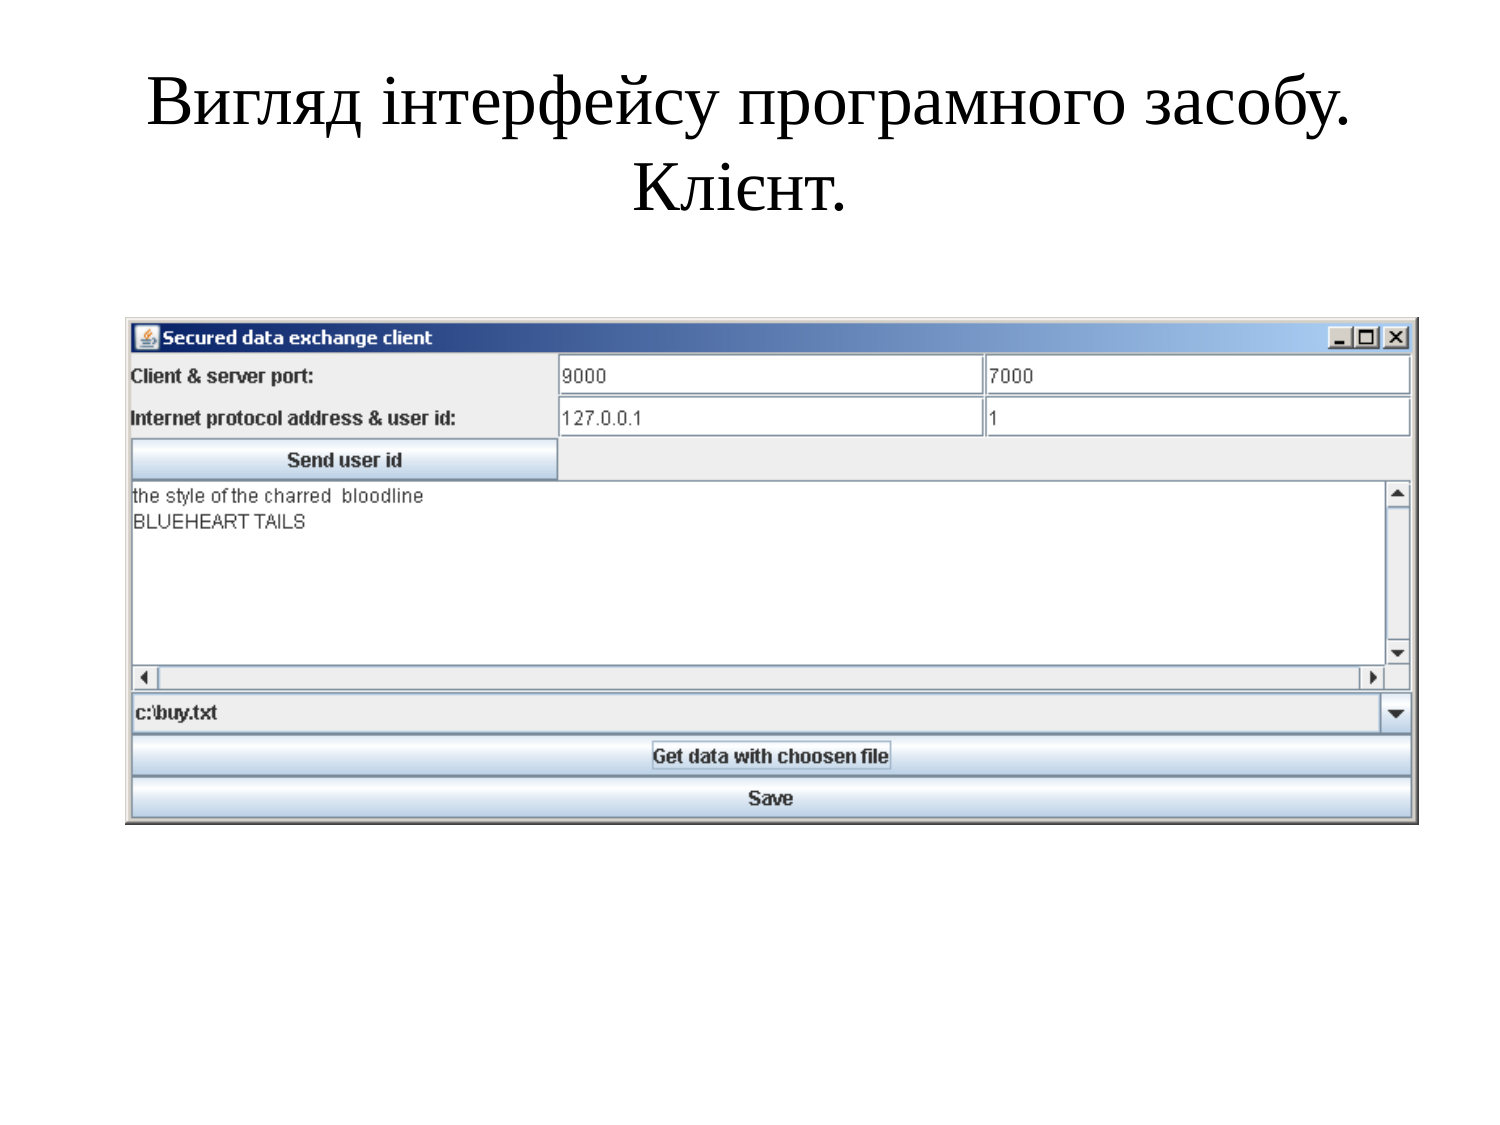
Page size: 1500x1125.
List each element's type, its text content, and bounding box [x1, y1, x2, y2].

picture [124, 316, 1419, 826]
title Вигляд інтерфейсу програмного засобу. Клієнт. [75, 45, 1425, 233]
